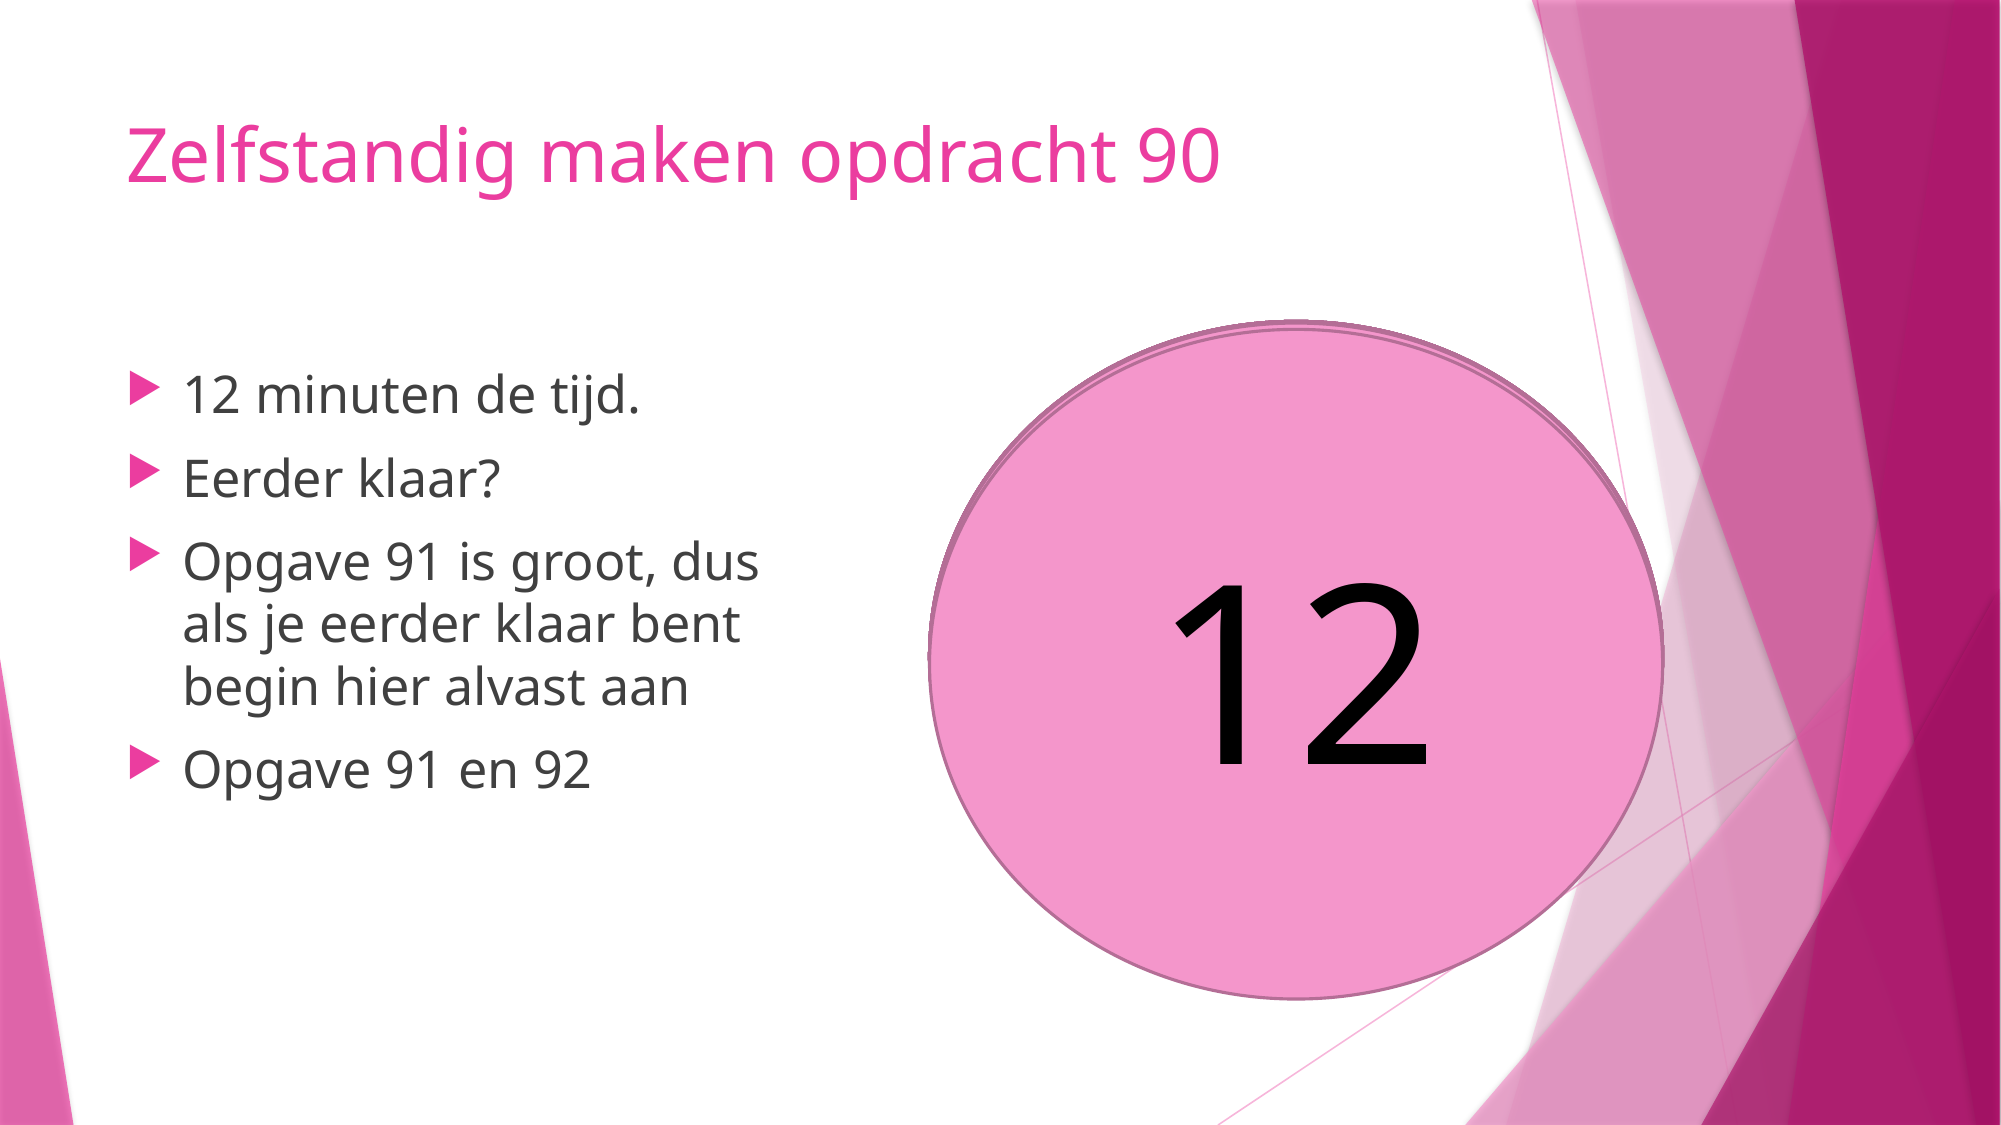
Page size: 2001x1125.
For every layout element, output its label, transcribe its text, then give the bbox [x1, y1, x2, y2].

text_box 11 [930, 321, 1662, 621]
list 12 minuten de tijd. Eerder klaar? Opgave 91 is groot, dus als je eerder klaar bent begin hier alvast aan Opgave 91 en 92 [111, 354, 831, 962]
text_box 12 [927, 327, 1665, 1001]
title Zelfstandig maken opdracht 90 [111, 99, 1522, 317]
